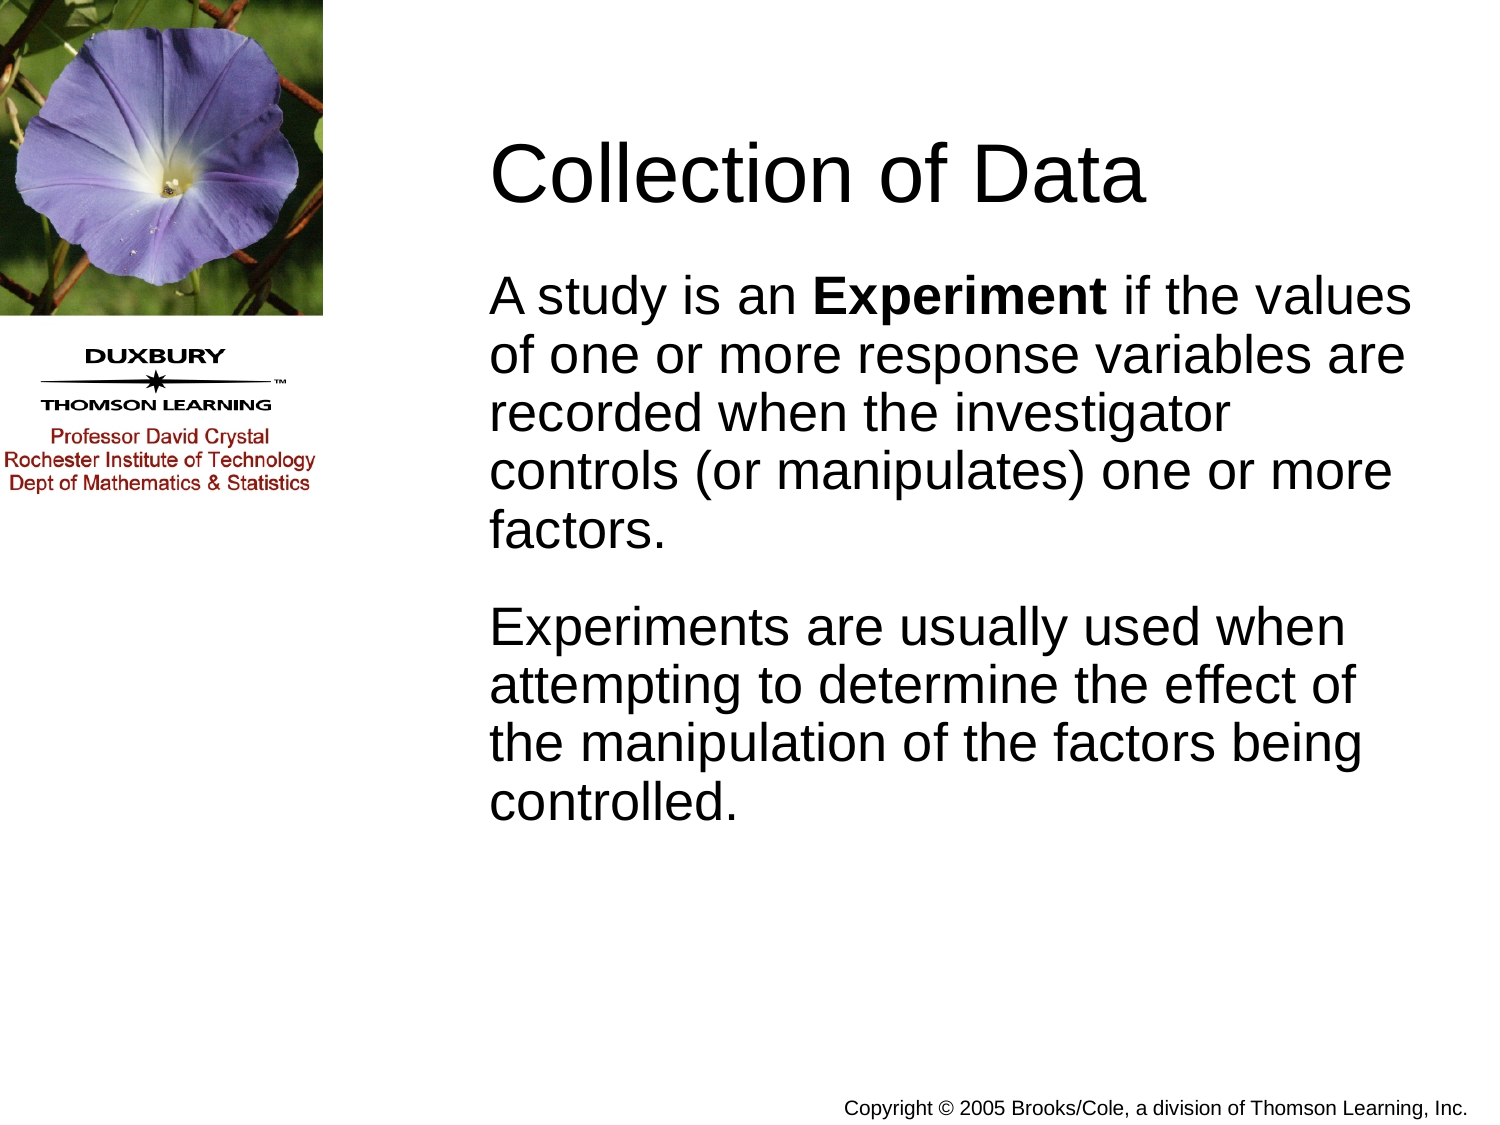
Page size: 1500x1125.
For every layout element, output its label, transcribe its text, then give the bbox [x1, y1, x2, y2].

list A study is an Experiment if the values of one or more response variables are recorded when the investigator controls (or manipulates) one or more factors. Experiments are usually used when attempting to determine the effect of the manipulation of the factors being controlled. [474, 263, 1451, 1088]
picture [0, 0, 323, 499]
title Collection of Data [137, 74, 1500, 263]
